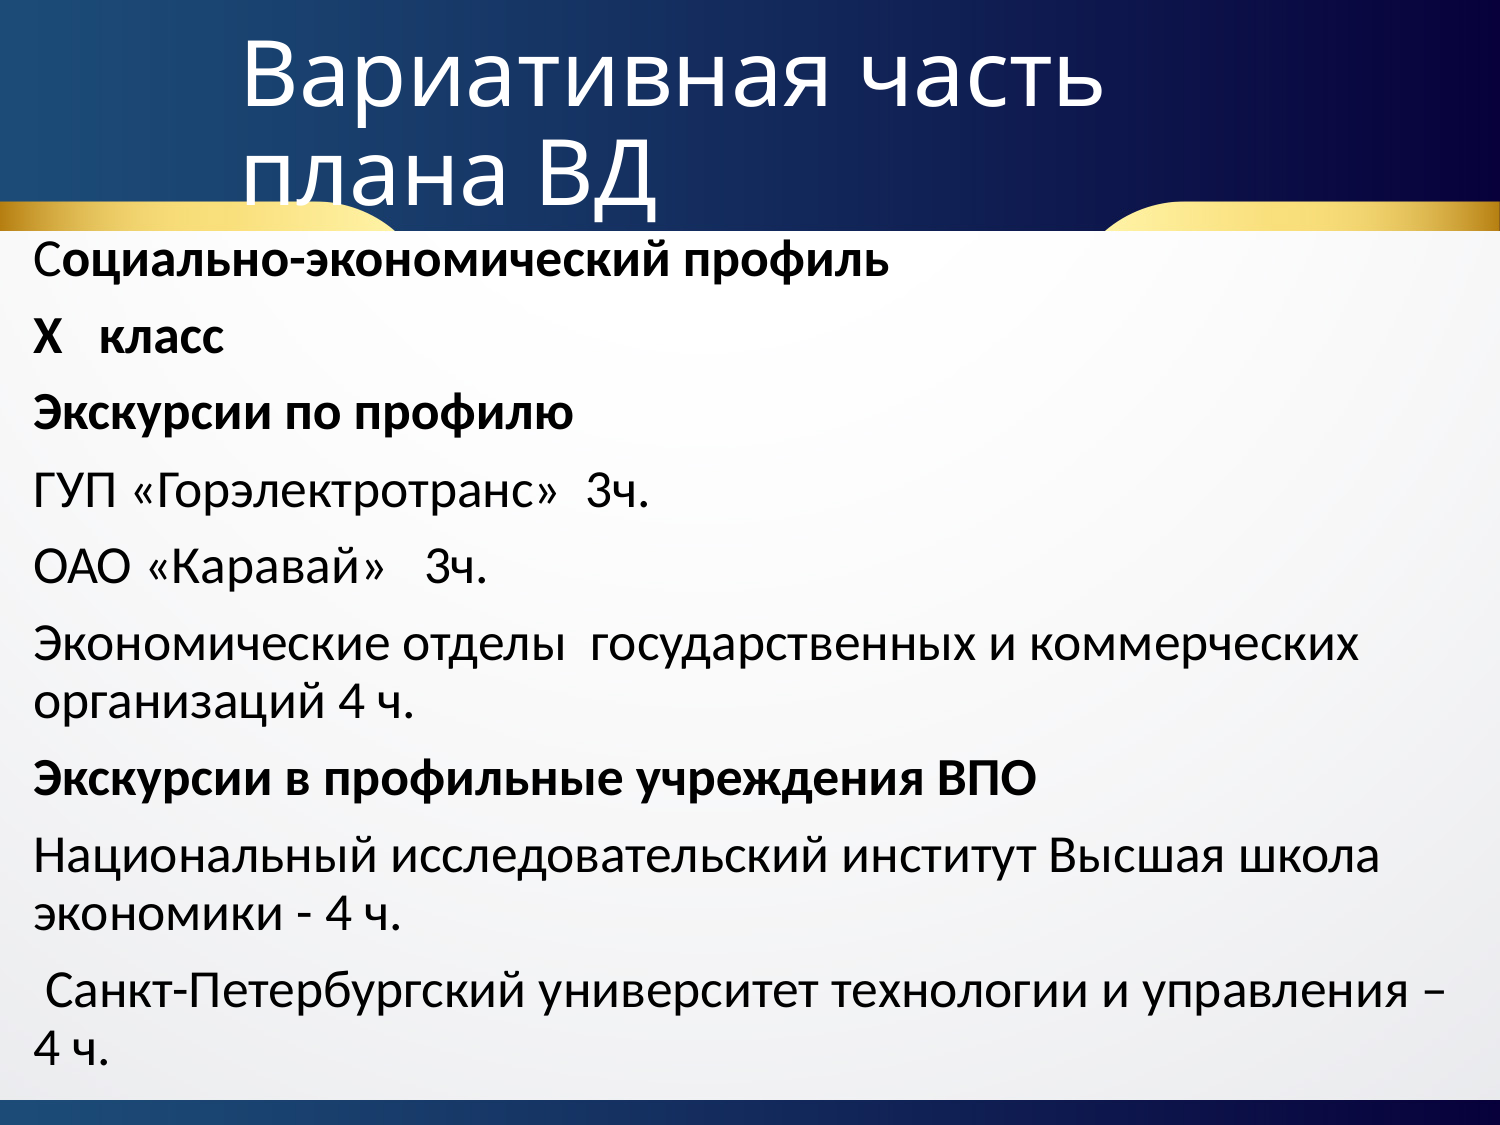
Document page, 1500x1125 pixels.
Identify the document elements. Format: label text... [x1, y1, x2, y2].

title Вариативная часть плана ВД [224, 17, 1350, 222]
picture [0, 0, 1500, 1125]
list Социально-экономический профиль Х класс Экскурсии по профилю ГУП «Горэлектротранс» 3ч. ОАО «Каравай» 3ч. Экономические отделы государственных и коммерческих организаций 4 ч. Экскурсии в профильные учреждения ВПО Национальный исследовательский институт Высшая школа экономики - 4 ч. Санкт-Петербургский университет технологии и управления – 4 ч. [18, 222, 1467, 1089]
